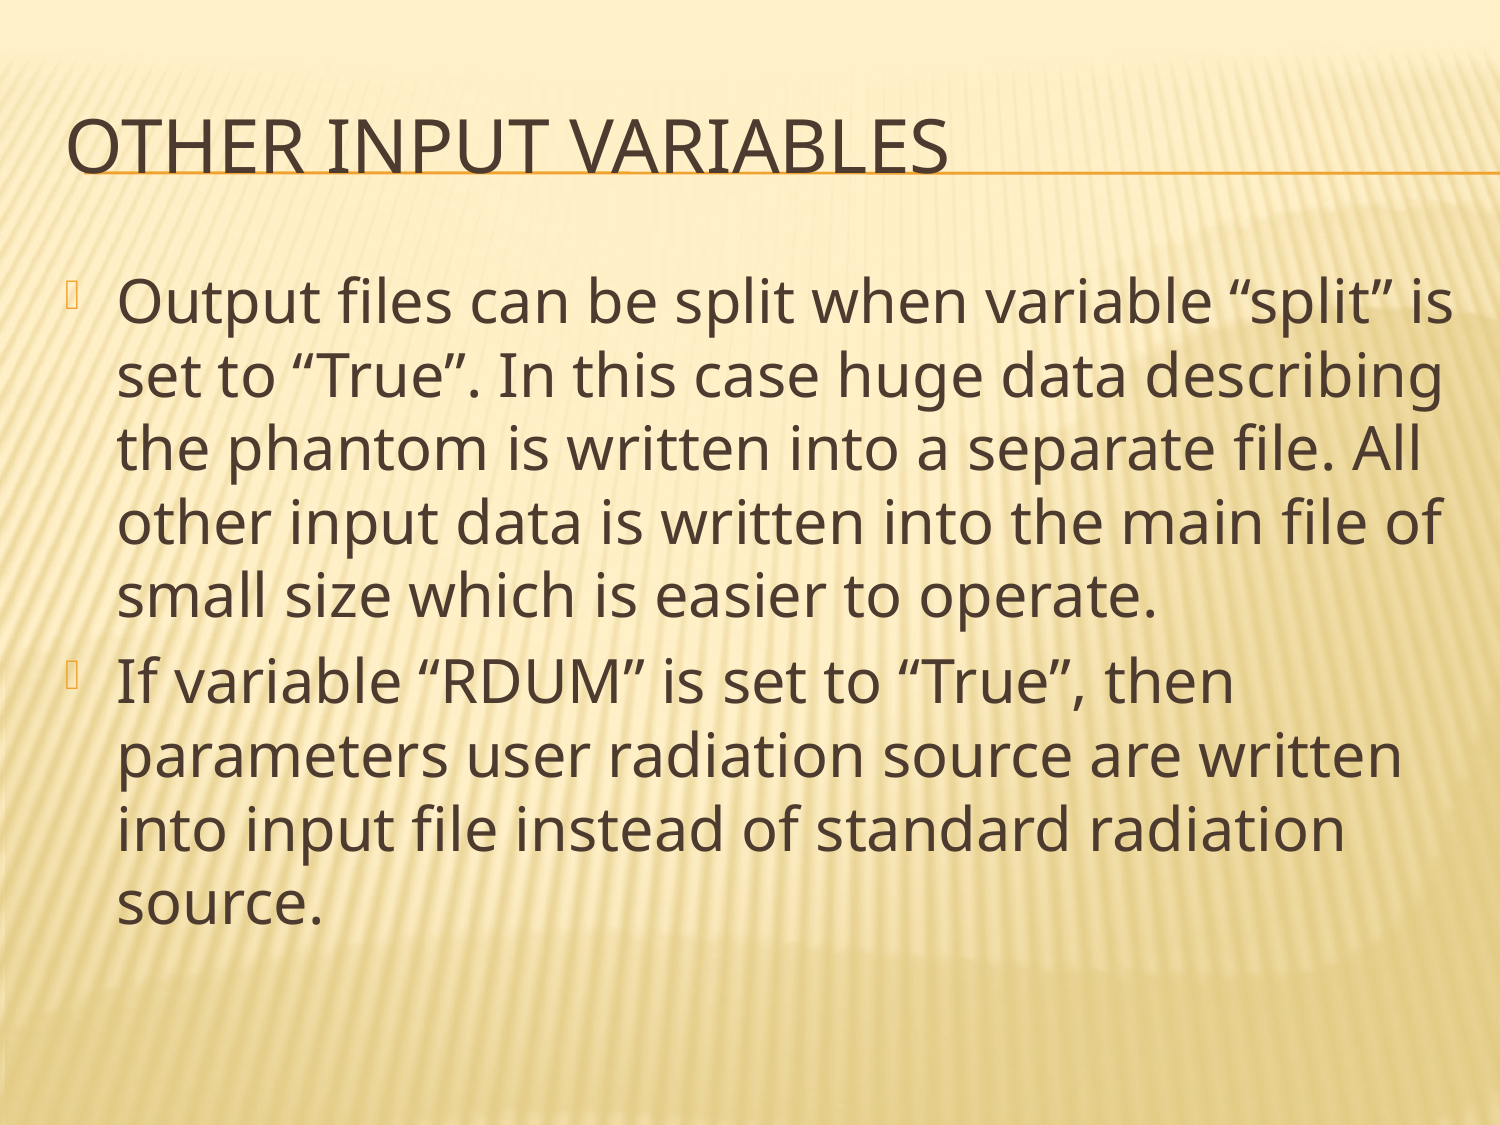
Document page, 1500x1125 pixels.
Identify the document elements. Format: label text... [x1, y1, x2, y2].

list Output files can be split when variable “split” is set to “True”. In this case huge data describing the phantom is written into a separate file. All other input data is written into the main file of small size which is easier to operate. If variable “RDUM” is set to “True”, then parameters user radiation source are written into input file instead of standard radiation source. [50, 254, 1475, 998]
title Other INPUT variables [50, 75, 1475, 213]
